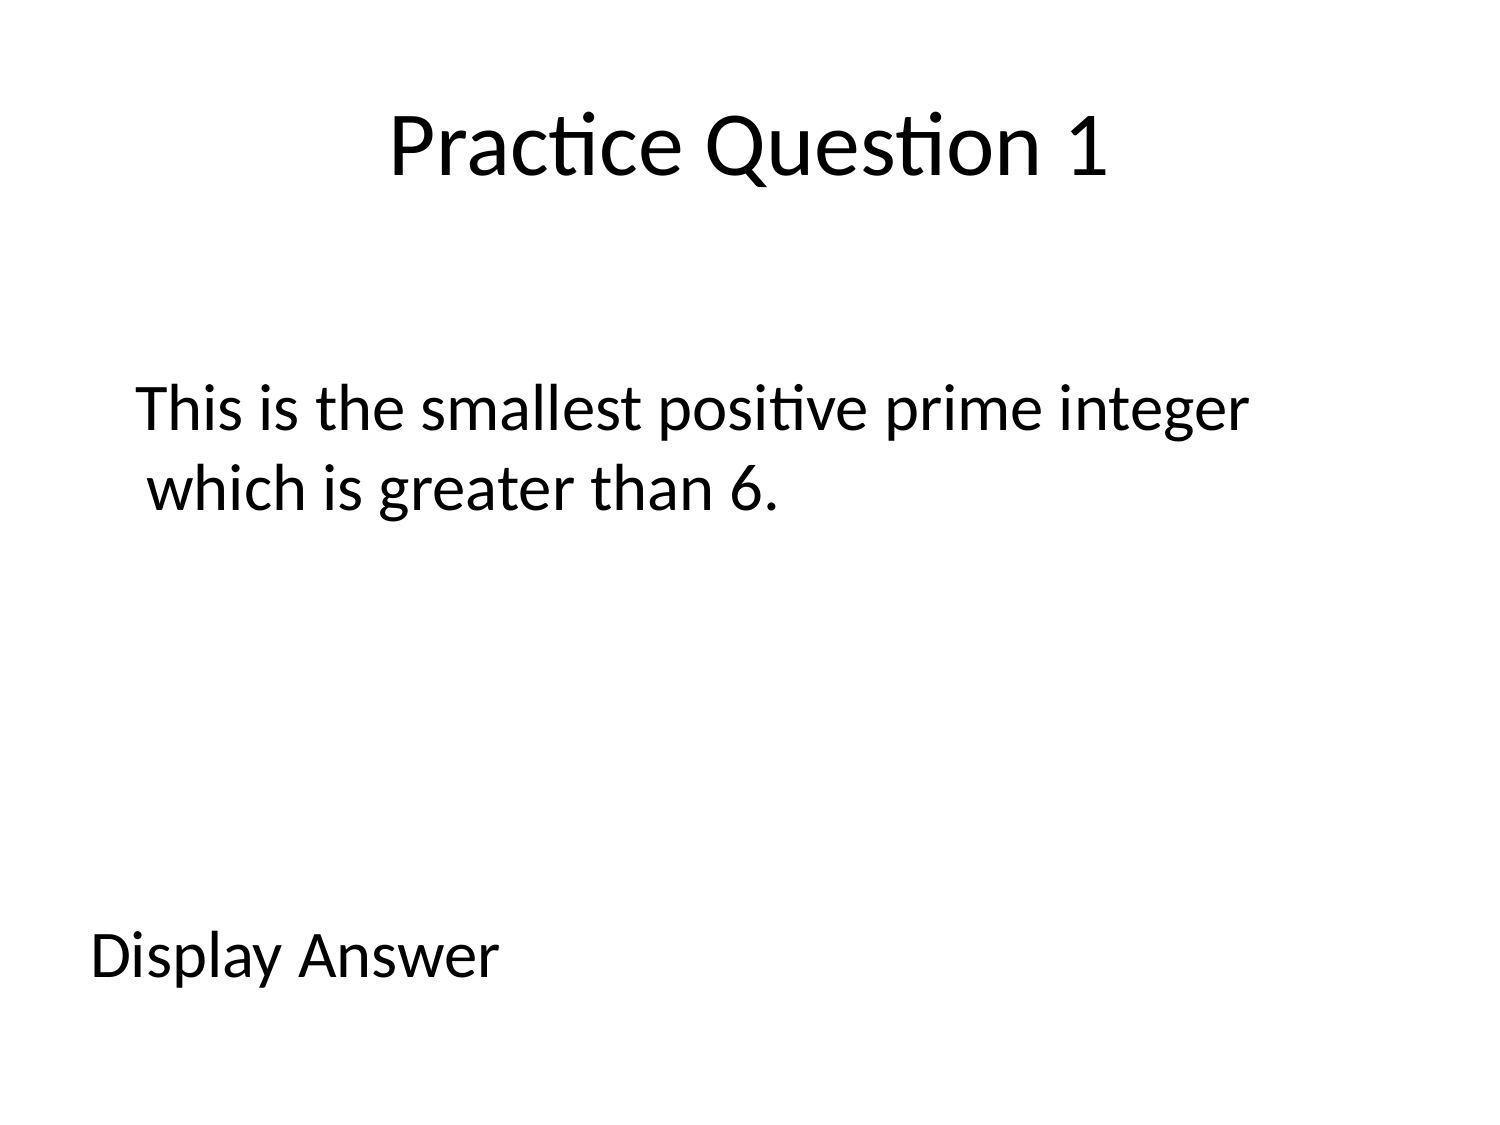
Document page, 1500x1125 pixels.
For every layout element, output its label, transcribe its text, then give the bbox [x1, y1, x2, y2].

list This is the smallest positive prime integer which is greater than 6. Display Answer [75, 262, 1425, 1005]
title Practice Question 1 [75, 45, 1425, 233]
